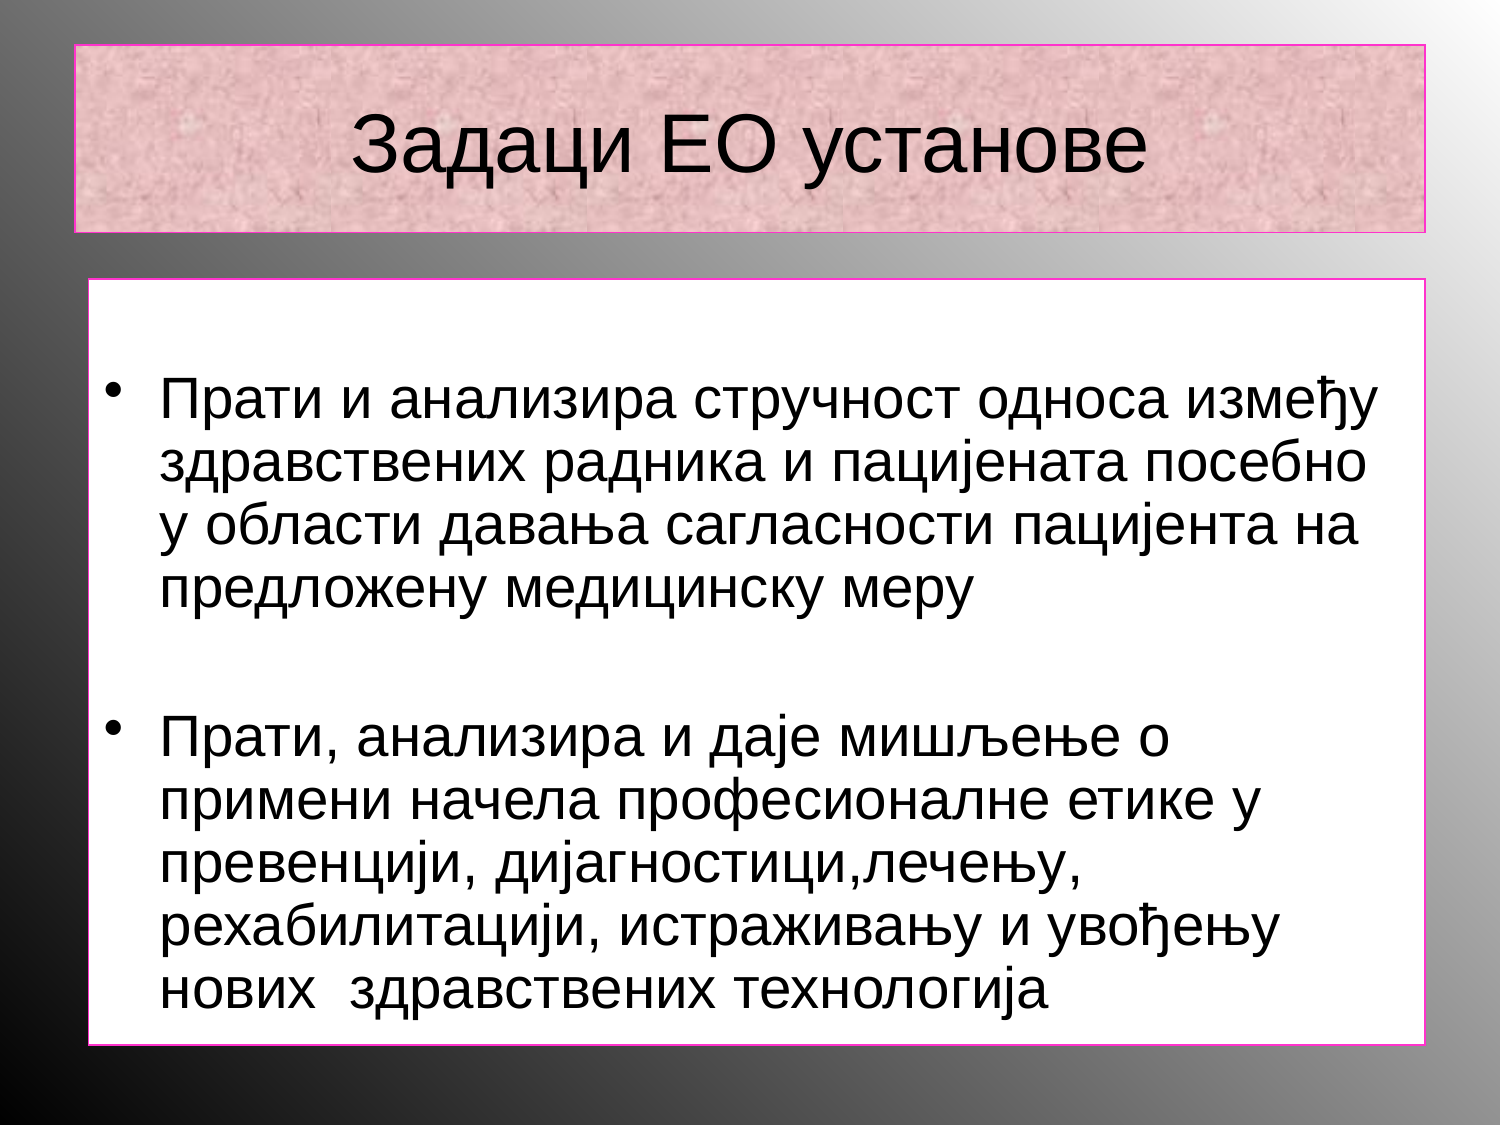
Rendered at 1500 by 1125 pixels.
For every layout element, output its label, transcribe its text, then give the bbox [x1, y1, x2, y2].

list Прати и анализира стручност односа између здравствених радника и пацијената посебно у области давања сагласности пацијента на предложену медицинску меру Прати, анализира и даје мишљење о примени начела професионалне етике у превенцији, дијагностици,лечењу, рехабилитацији, истраживању и увођењу нових здравствених технологија [88, 278, 1426, 1046]
title Задаци ЕО установе [74, 44, 1426, 233]
